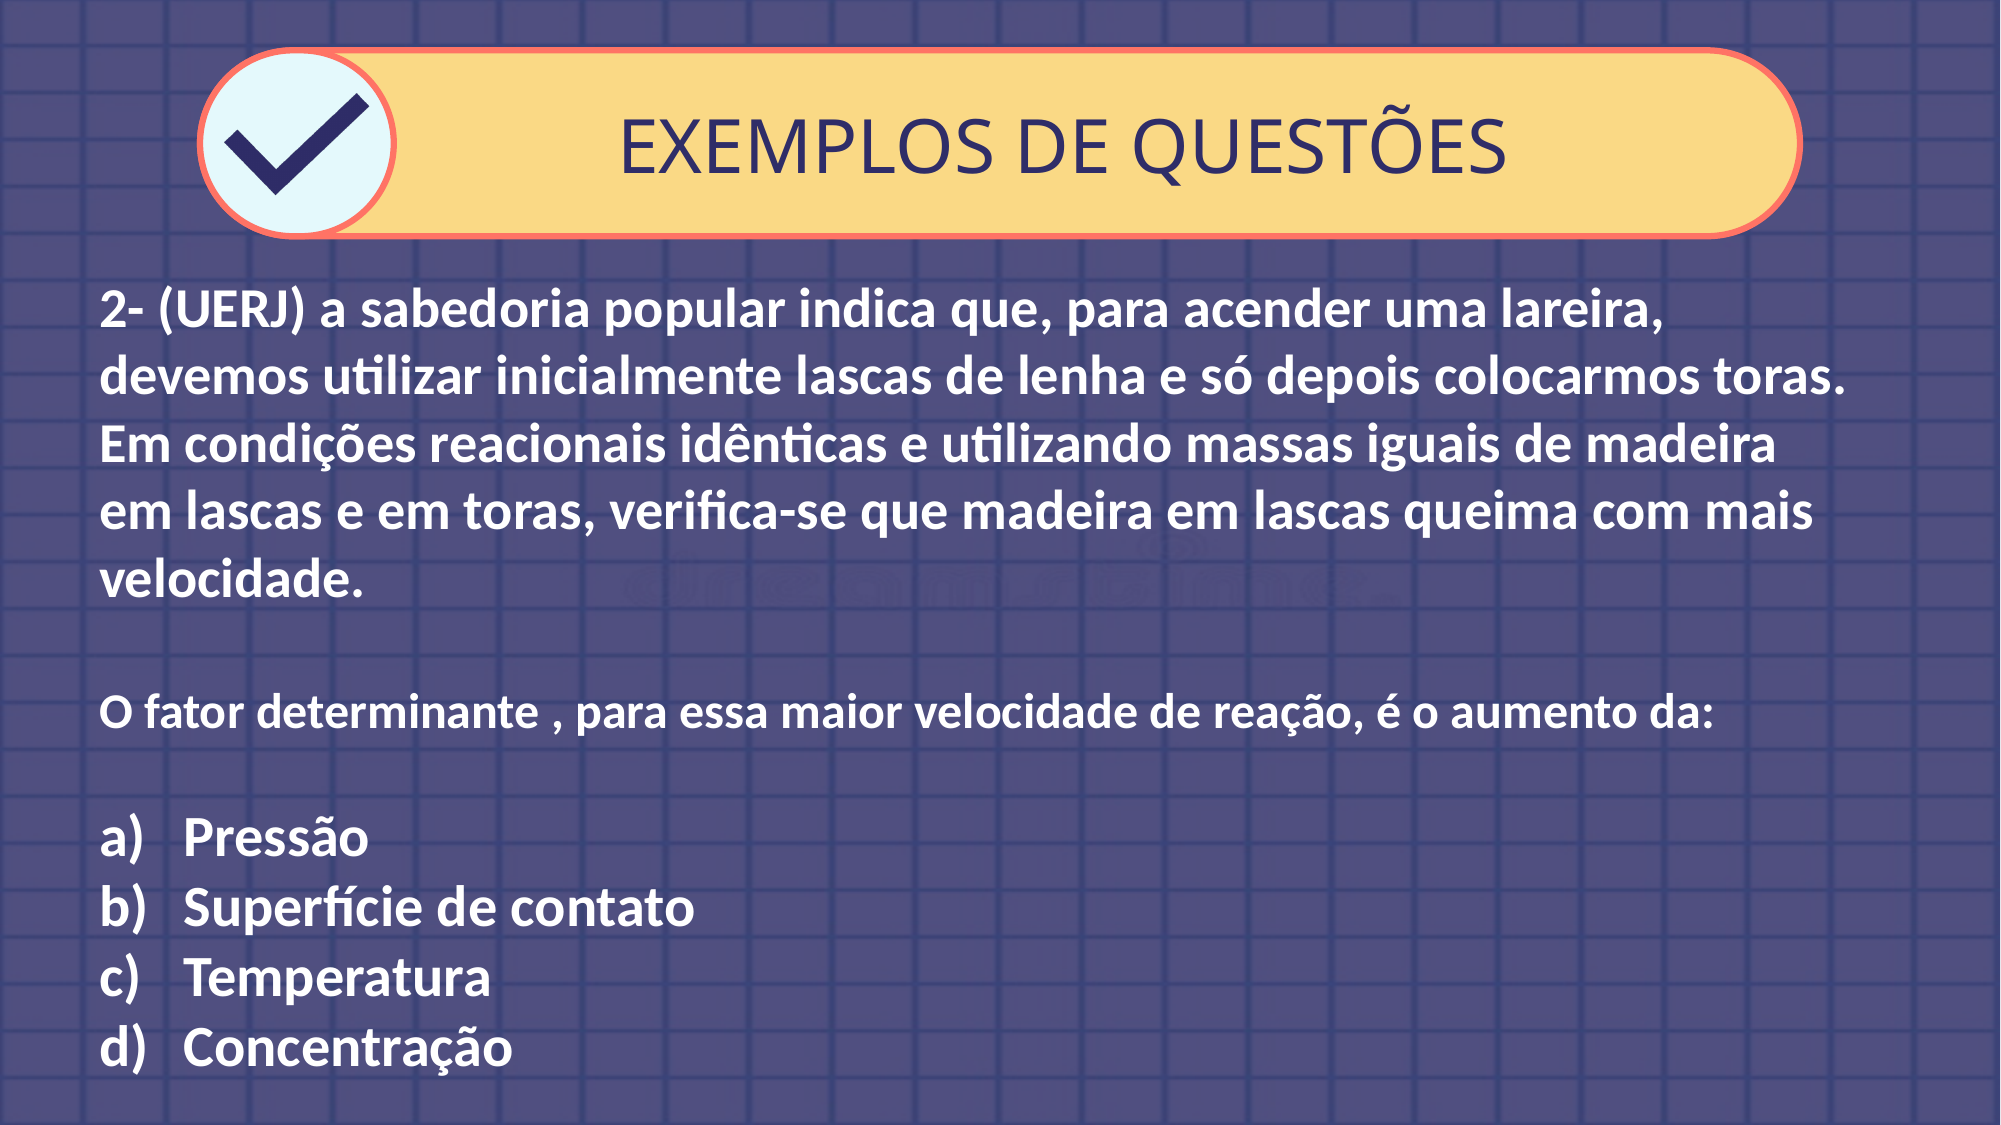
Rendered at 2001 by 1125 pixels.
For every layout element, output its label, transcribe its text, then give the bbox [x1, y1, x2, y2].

text_box 2- (UERJ) a sabedoria popular indica que, para acender uma lareira, devemos utilizar inicialmente lascas de lenha e só depois colocarmos toras. Em condições reacionais idênticas e utilizando massas iguais de madeira em lascas e em toras, verifica-se que madeira em lascas queima com mais velocidade. O fator determinante , para essa maior velocidade de reação, é o aumento da: Pressão Superfície de contato Temperatura Concentração [84, 263, 1876, 1086]
picture [0, 0, 2001, 1125]
text_box EXEMPLOS DE QUESTÕES [308, 49, 1802, 238]
text_box [237, 219, 357, 238]
text_box [372, 81, 395, 205]
text_box [236, 49, 358, 68]
text_box [198, 82, 221, 204]
